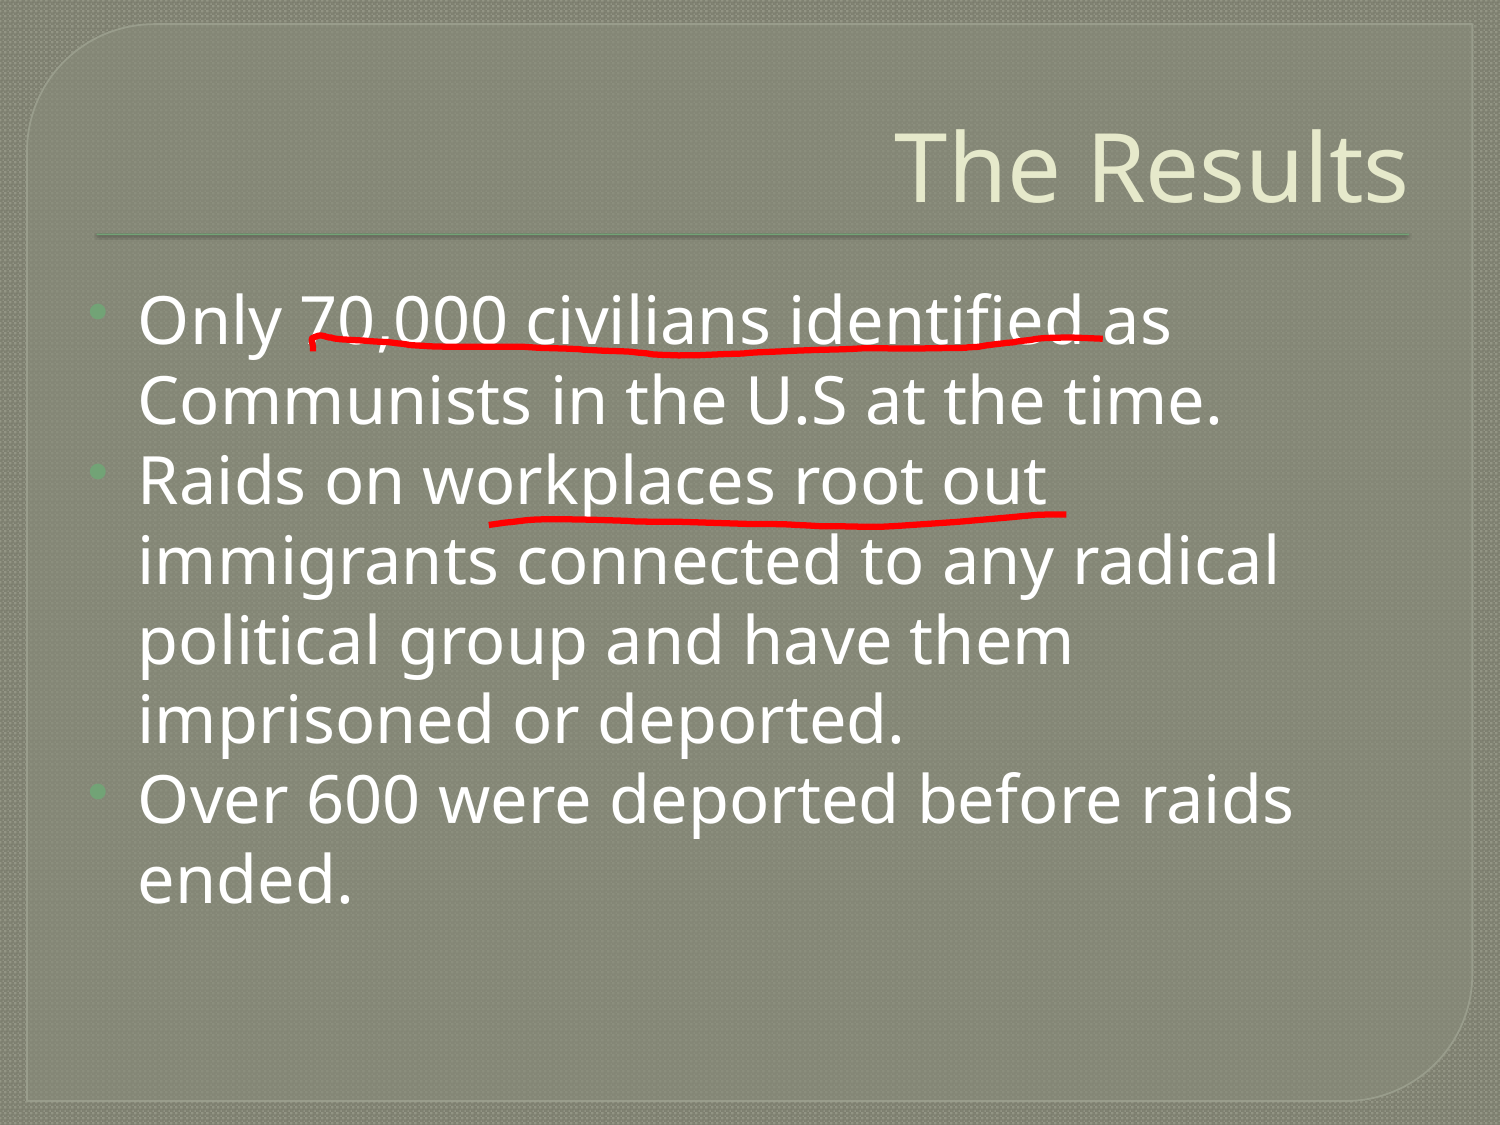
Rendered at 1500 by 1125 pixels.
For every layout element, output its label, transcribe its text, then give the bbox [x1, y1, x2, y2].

title The Results [75, 41, 1425, 230]
list Only 70,000 civilians identified as Communists in the U.S at the time. Raids on workplaces root out immigrants connected to any radical political group and have them imprisoned or deported. Over 600 were deported before raids ended. [74, 269, 1426, 1013]
text_box [488, 514, 1067, 527]
text_box [311, 335, 1103, 356]
